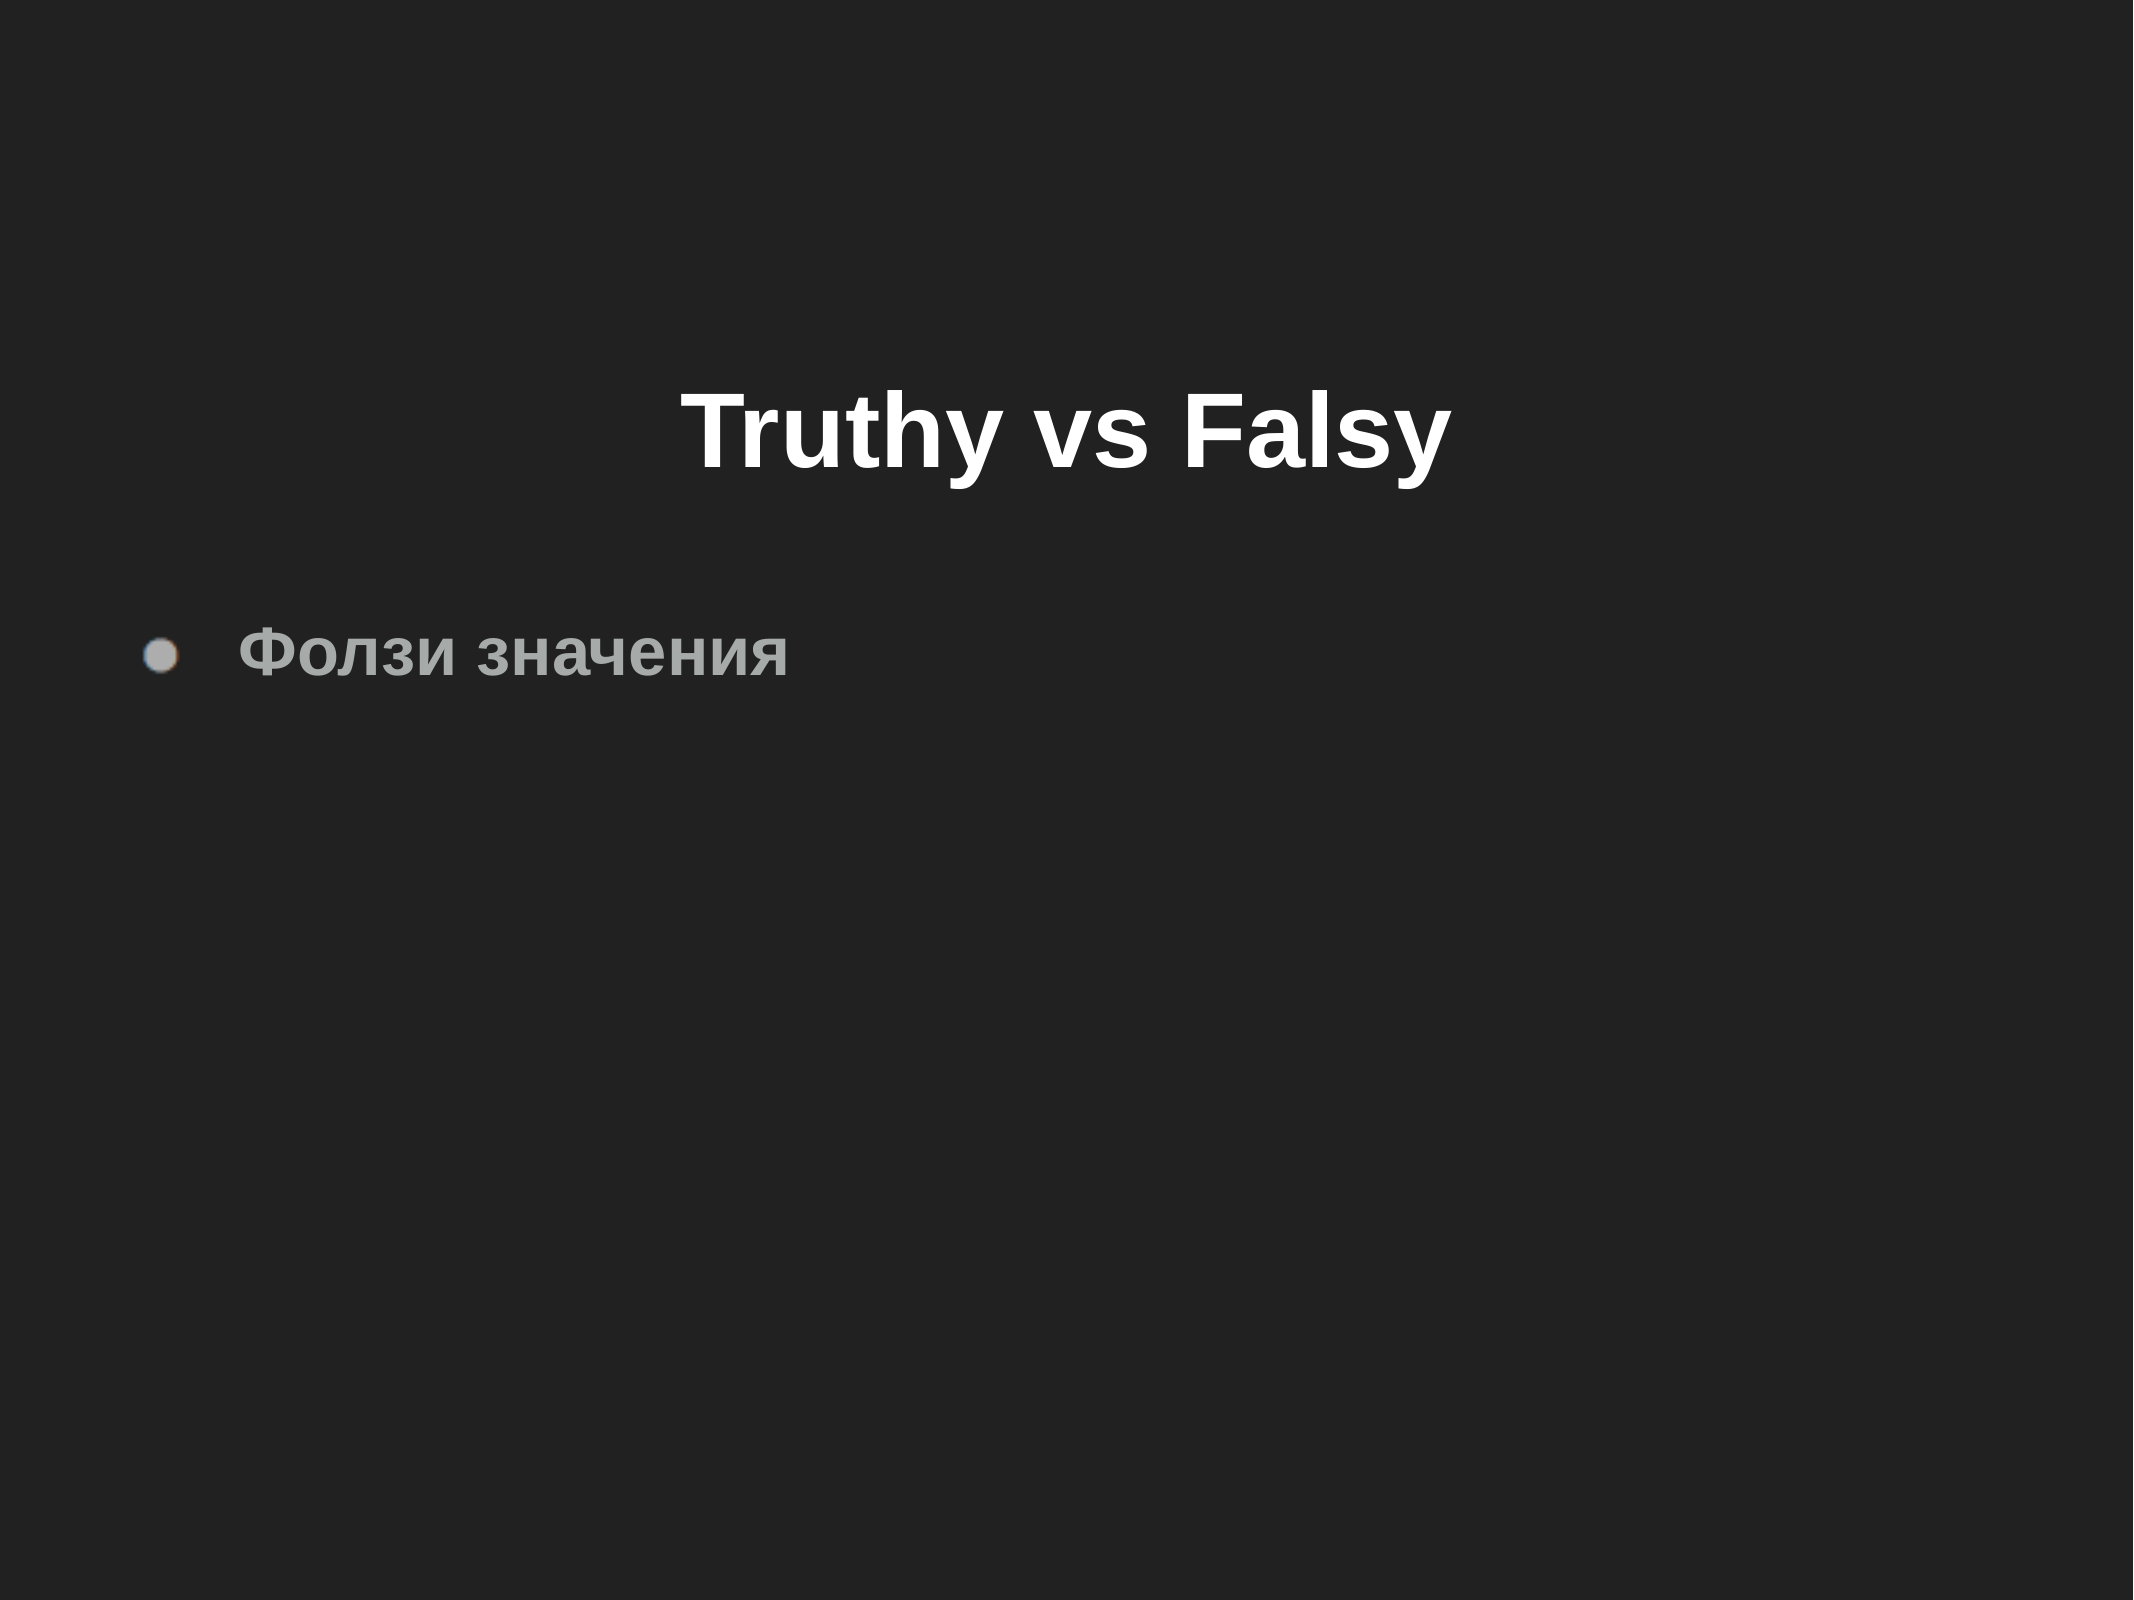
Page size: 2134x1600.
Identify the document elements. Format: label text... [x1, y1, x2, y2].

text_box Фолзи значения [230, 598, 800, 698]
text_box Truthy vs Falsy [671, 353, 1462, 498]
picture [38, 580, 203, 794]
